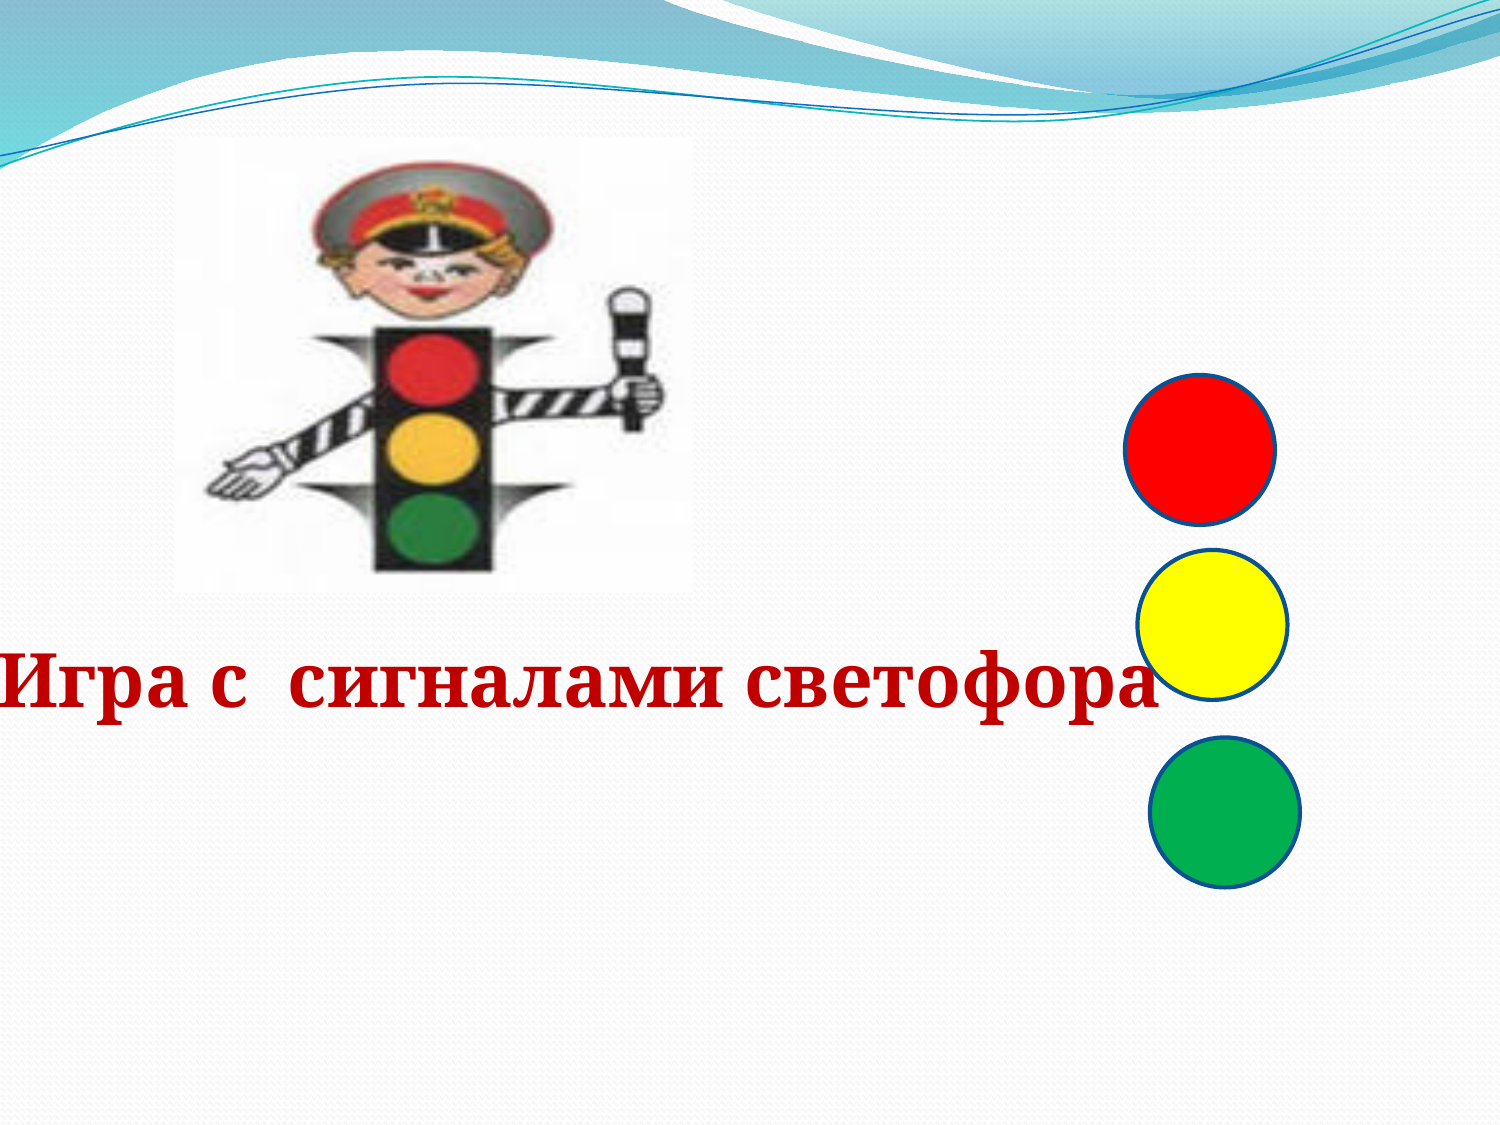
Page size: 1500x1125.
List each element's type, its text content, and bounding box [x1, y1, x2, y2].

text_box Игра с сигналами светофора [0, 624, 1178, 730]
text_box [1135, 547, 1290, 703]
text_box [1122, 372, 1278, 528]
picture [174, 137, 692, 593]
text_box [1147, 735, 1303, 890]
